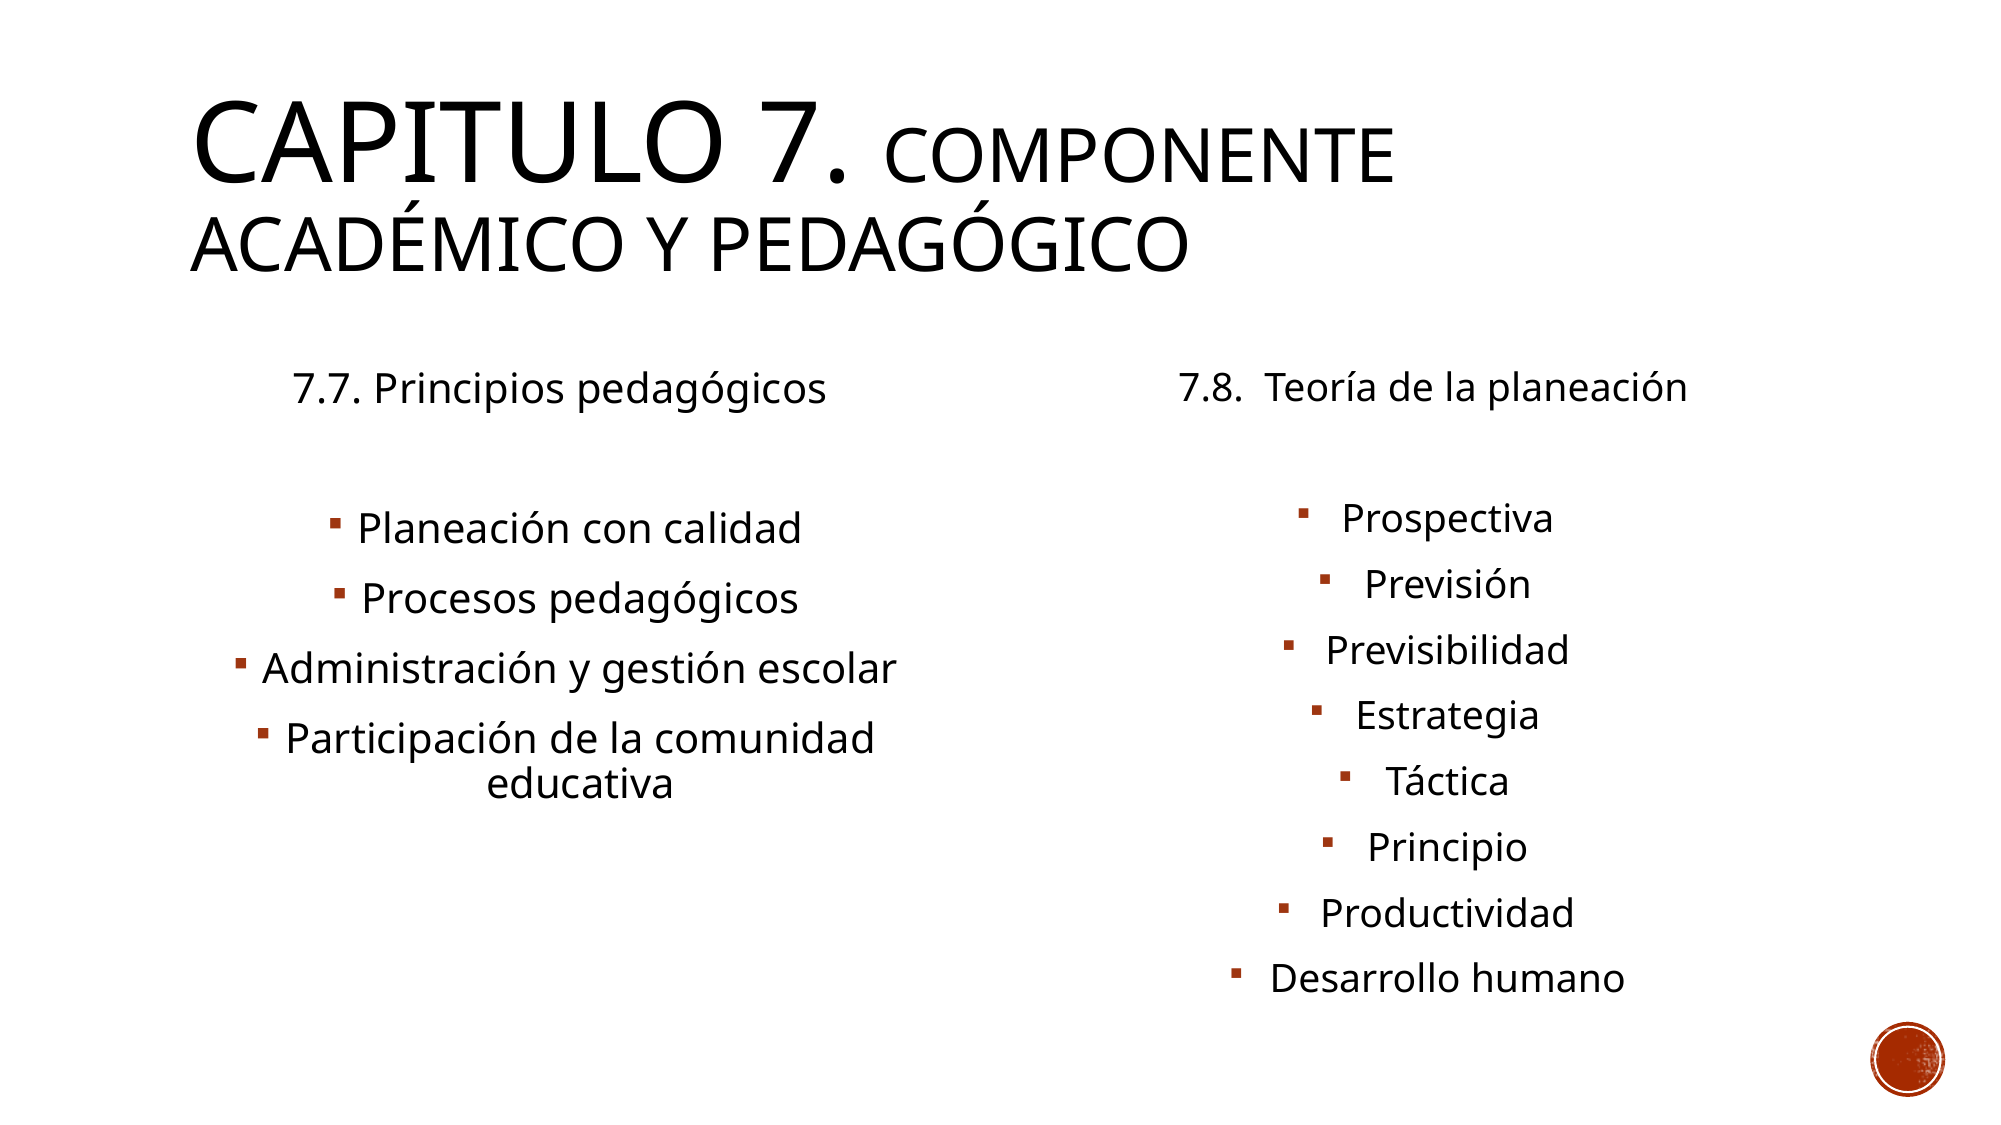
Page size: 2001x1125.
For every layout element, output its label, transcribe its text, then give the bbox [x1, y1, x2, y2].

title CAPITULO 7. Componente académico y pedagógico [175, 54, 1826, 319]
list 7.7. Principios pedagógicos Planeación con calidad Procesos pedagógicos Administración y gestión escolar Participación de la comunidad educativa [175, 360, 956, 1013]
list 7.8. Teoría de la planeación Prospectiva Previsión Previsibilidad Estrategia Táctica Principio Productividad Desarrollo humano [1043, 360, 1824, 1013]
